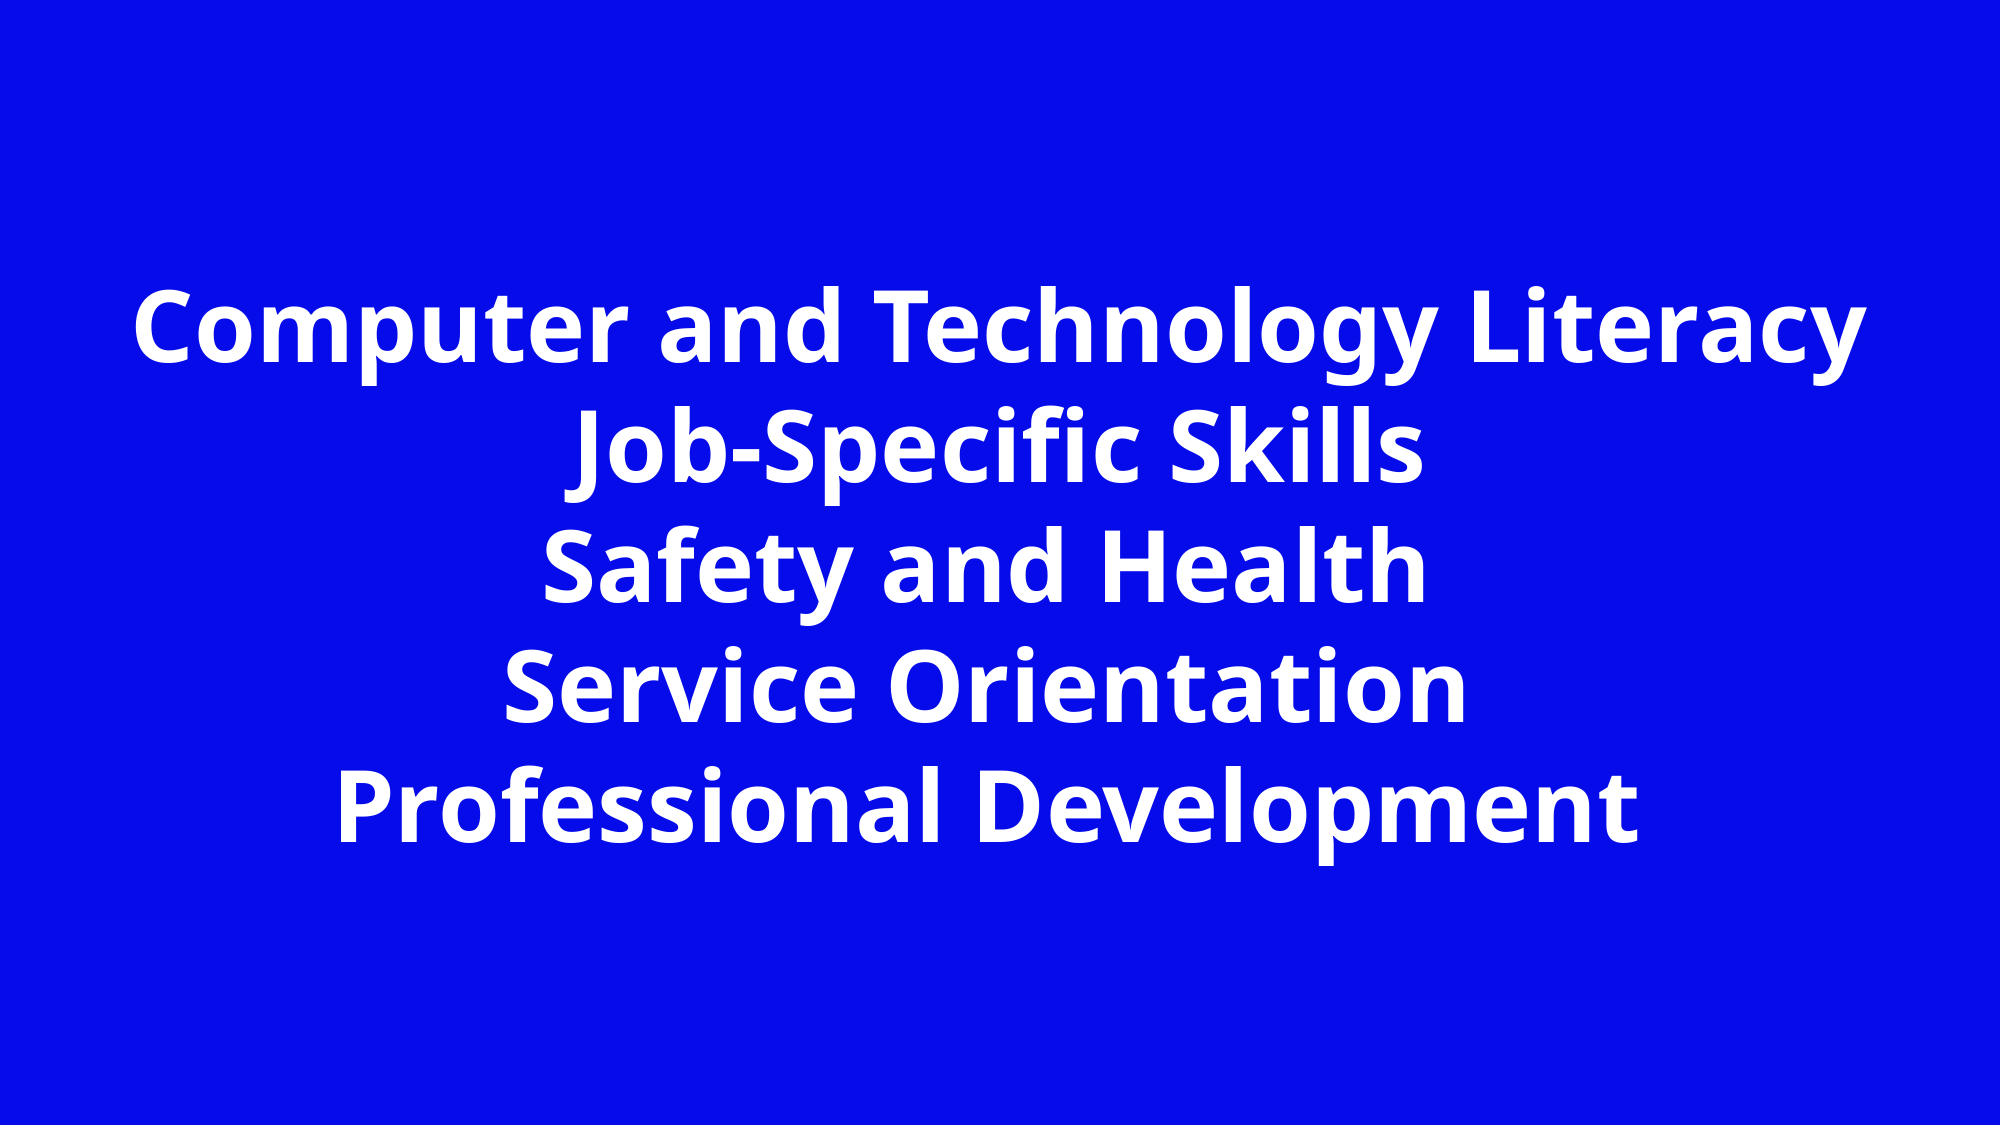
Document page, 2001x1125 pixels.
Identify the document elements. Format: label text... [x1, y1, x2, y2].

text_box Computer and Technology Literacy Job-Specific Skills Safety and Health Service Orientation Professional Development [0, 0, 2000, 1125]
